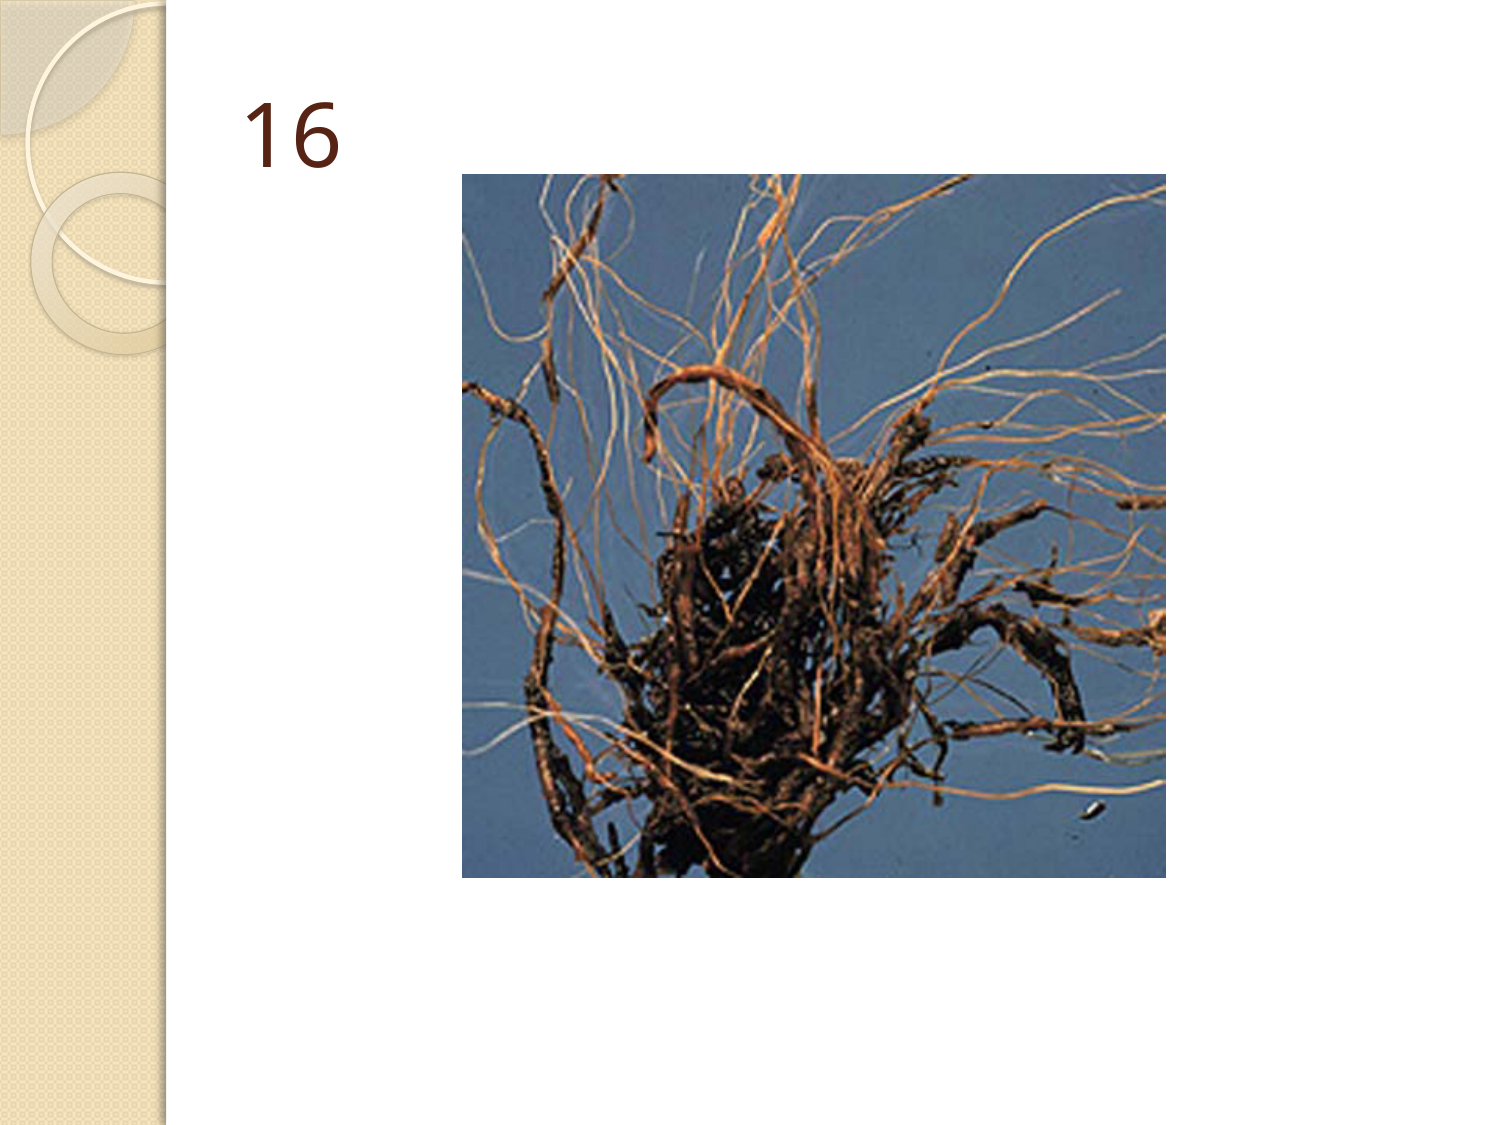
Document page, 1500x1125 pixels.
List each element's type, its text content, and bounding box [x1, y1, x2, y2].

picture [462, 174, 1166, 879]
title 16 [225, 37, 1455, 225]
